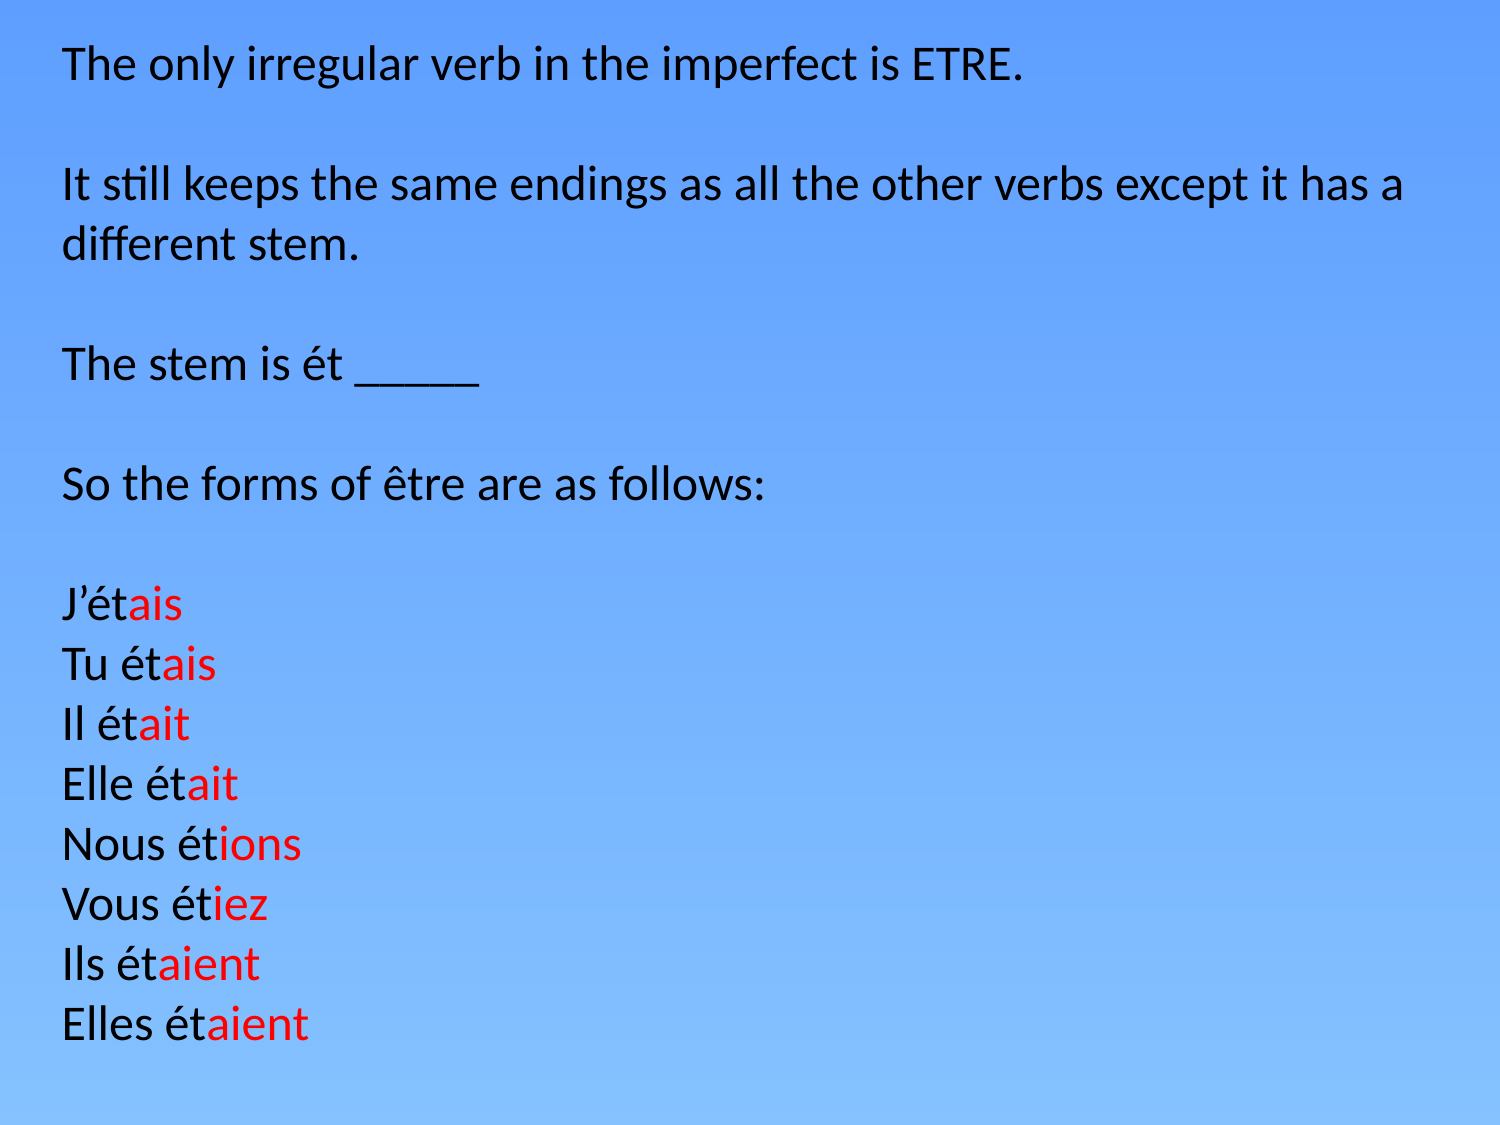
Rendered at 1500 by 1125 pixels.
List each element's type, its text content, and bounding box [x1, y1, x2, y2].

text_box The only irregular verb in the imperfect is ETRE. It still keeps the same endings as all the other verbs except it has a different stem. The stem is ét _____ So the forms of être are as follows: J’étais Tu étais Il était Elle était Nous étions Vous étiez Ils étaient Elles étaient [46, 23, 1454, 1059]
